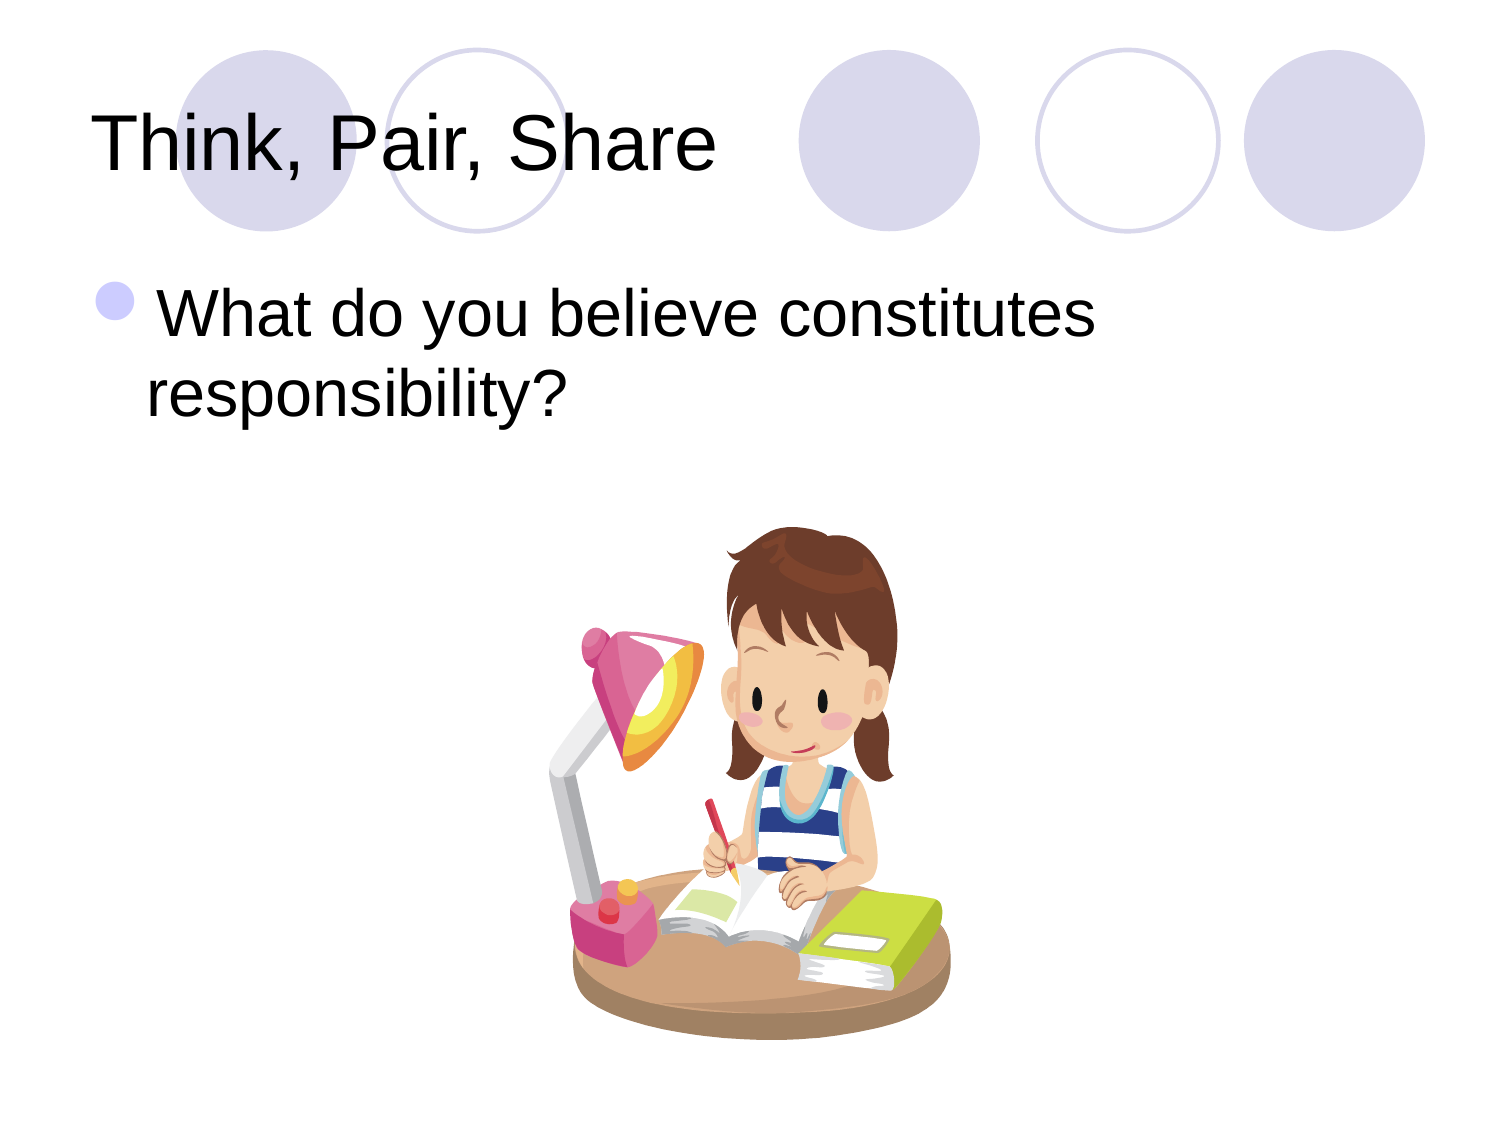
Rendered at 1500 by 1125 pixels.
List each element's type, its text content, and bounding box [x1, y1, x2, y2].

title Think, Pair, Share [74, 44, 1426, 233]
list What do you believe constitutes responsibility? [74, 262, 1426, 457]
picture [548, 526, 951, 1041]
